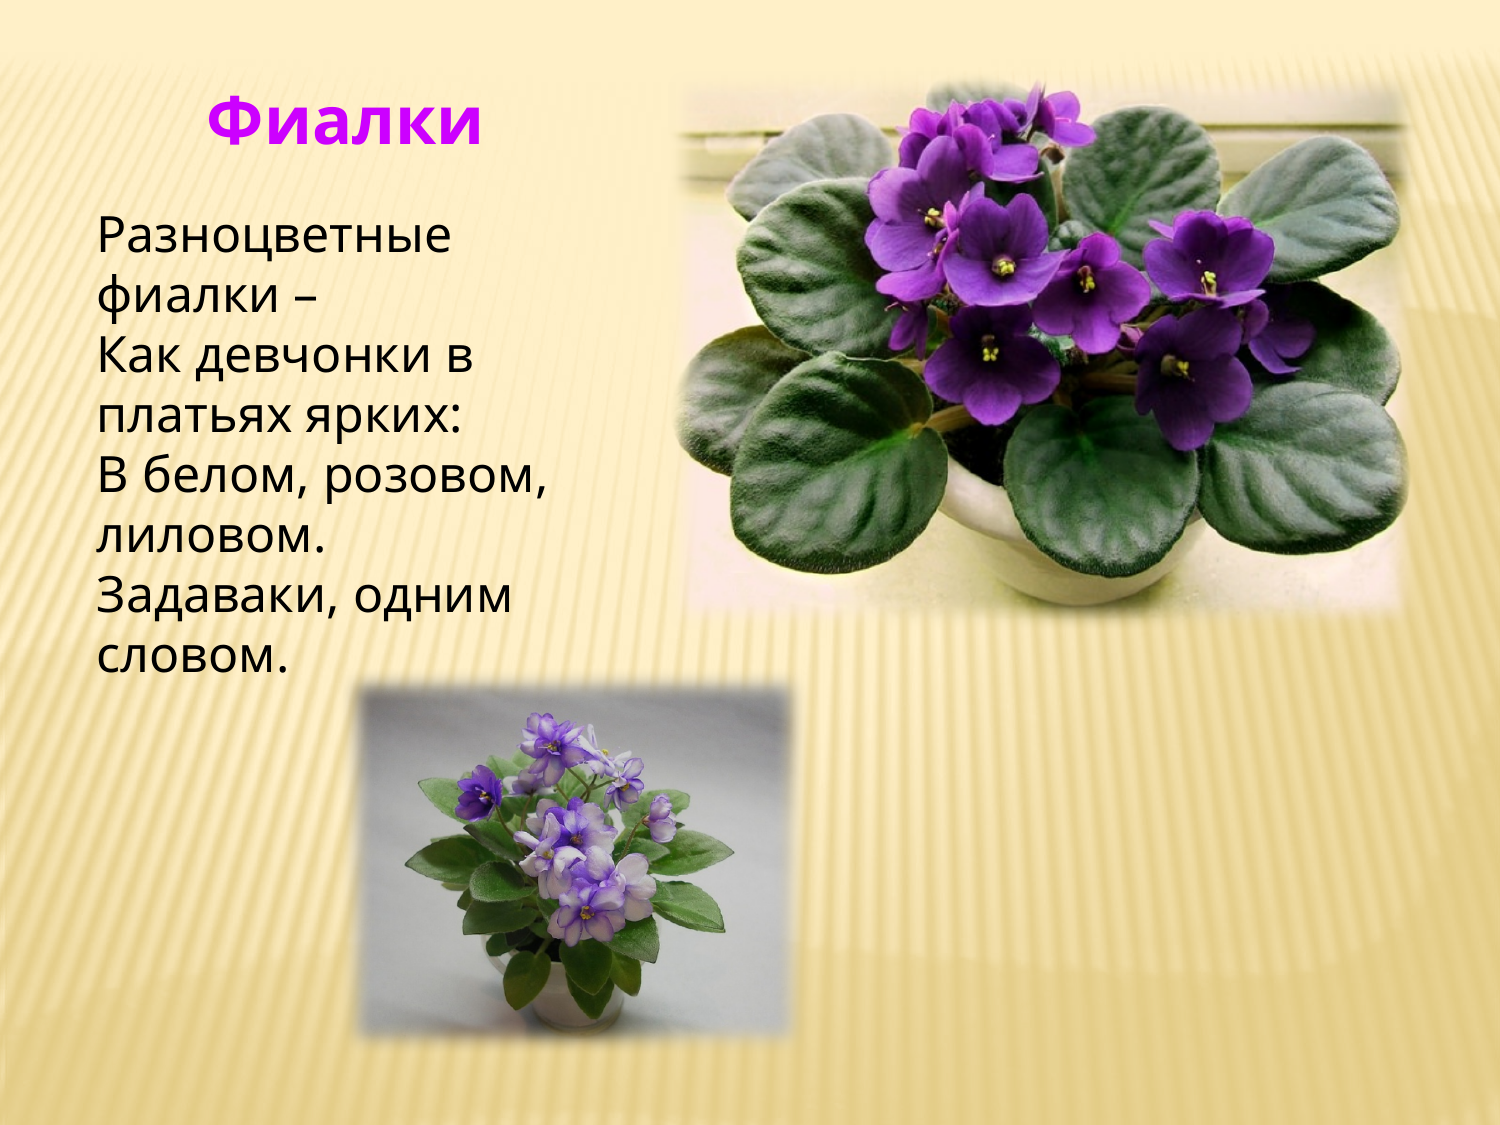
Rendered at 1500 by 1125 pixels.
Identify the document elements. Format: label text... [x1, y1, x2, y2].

picture [667, 69, 1420, 630]
picture [339, 667, 809, 1055]
text_box Фиалки Разноцветные фиалки – Как девчонки в платьях ярких: В белом, розовом, лиловом. Задаваки, одним словом. [81, 70, 610, 735]
